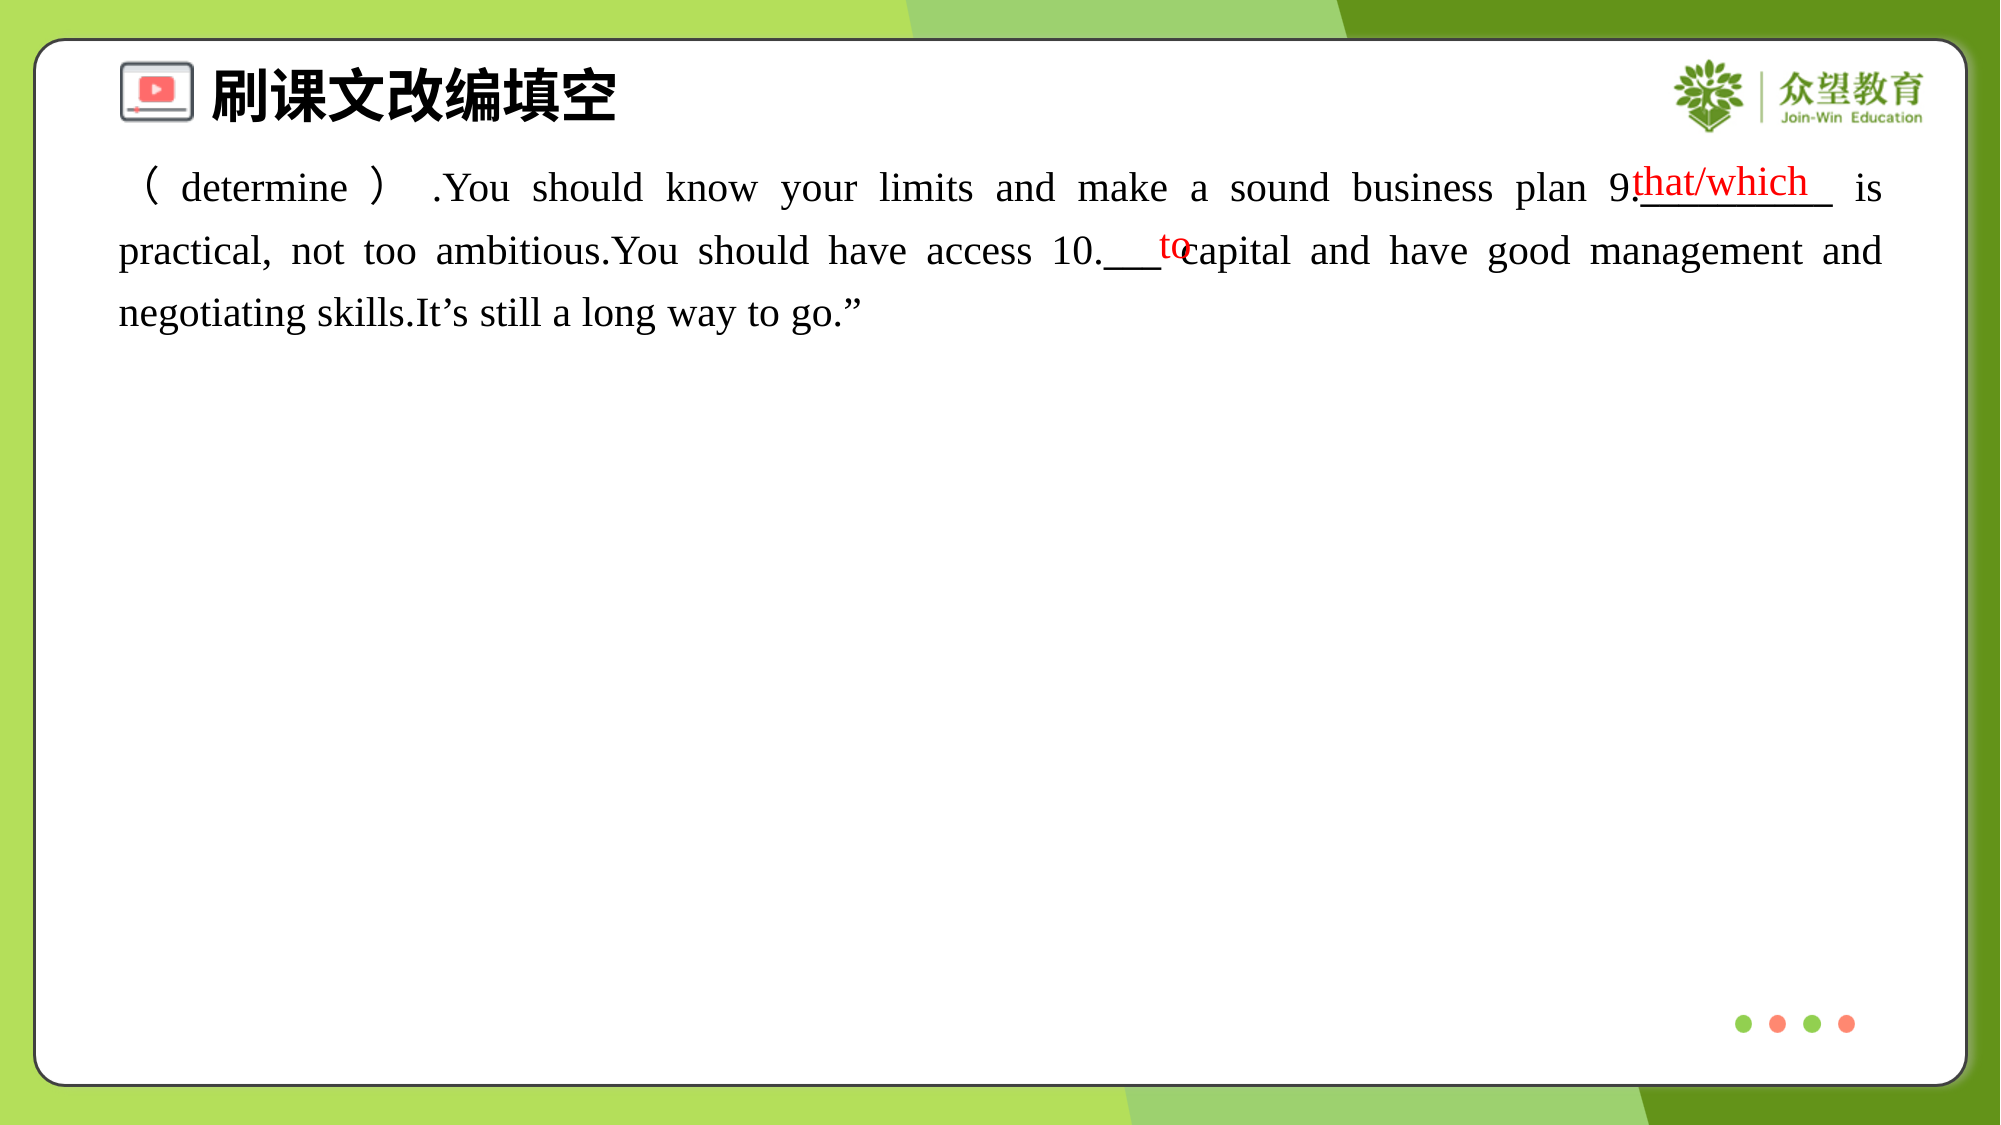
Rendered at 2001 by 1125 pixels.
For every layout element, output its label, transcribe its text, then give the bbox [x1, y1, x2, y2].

text_box to [1154, 203, 1197, 262]
text_box （determine）.You should know your limits and make a sound business plan 9.__________ is practical, not too ambitious.You should have access 10.___ capital and have good management and negotiating skills.It’s still a long way to go.” [118, 147, 1883, 330]
text_box that/which [1628, 141, 1813, 199]
picture [0, 0, 2000, 1125]
